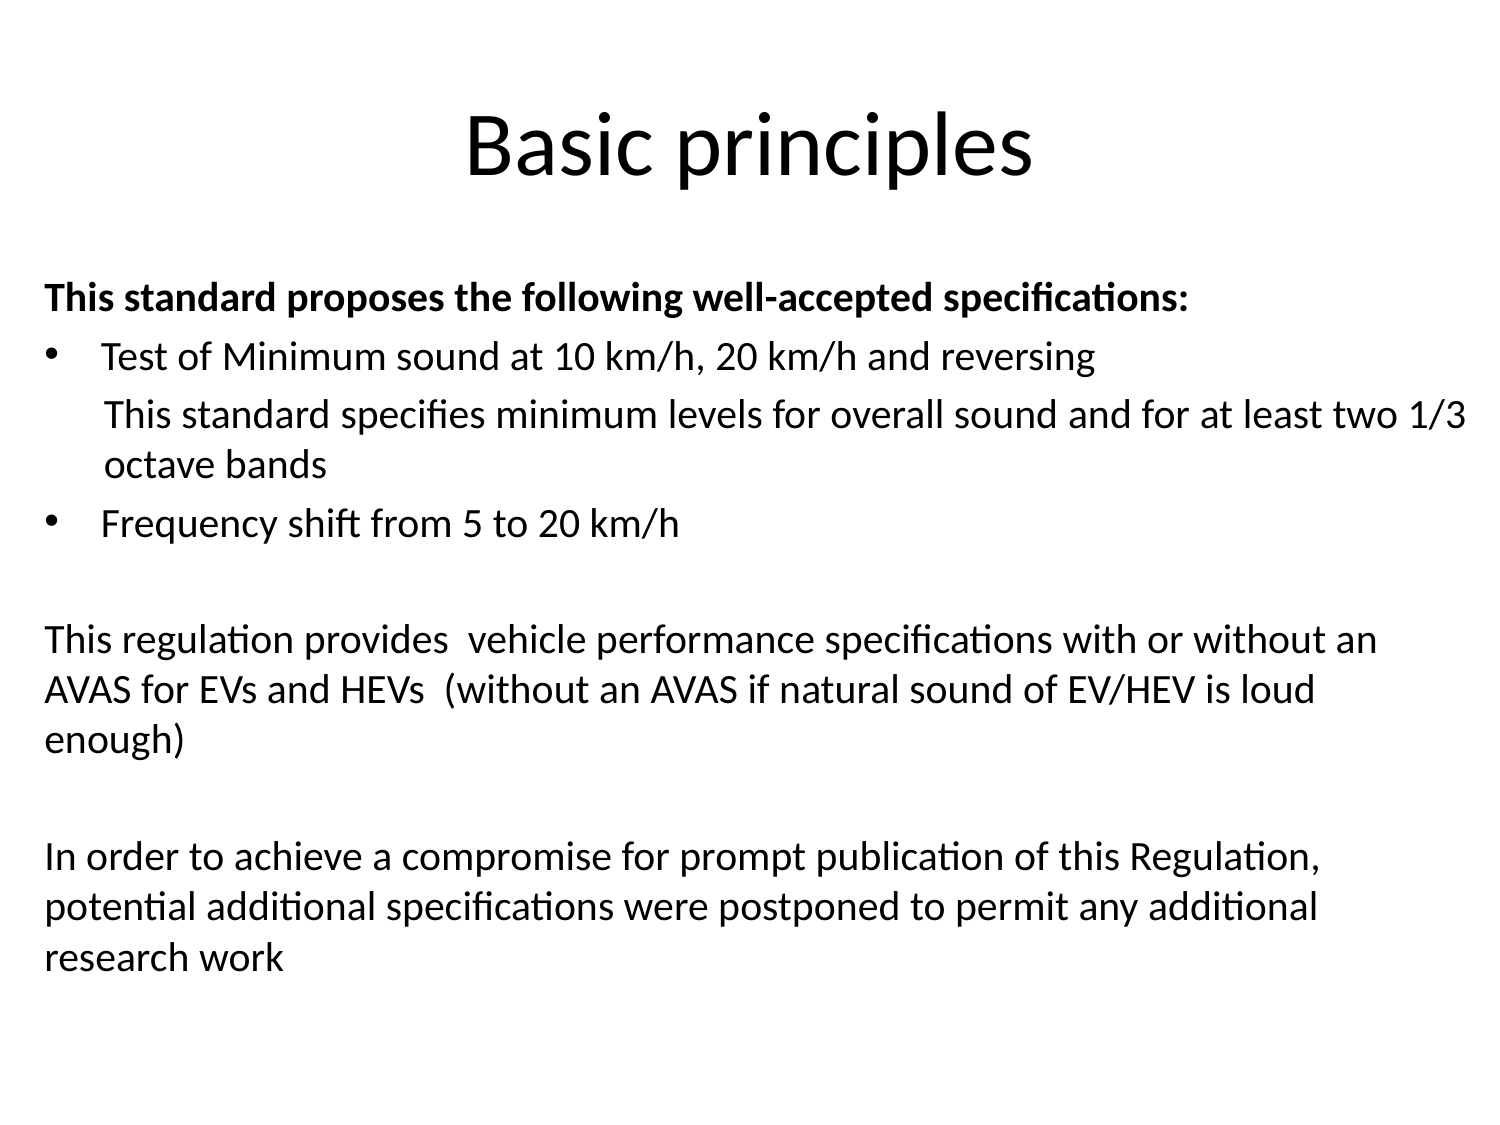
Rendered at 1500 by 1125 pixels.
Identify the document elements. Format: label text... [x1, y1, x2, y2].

list This standard proposes the following well-accepted specifications: Test of Minimum sound at 10 km/h, 20 km/h and reversing This standard specifies minimum levels for overall sound and for at least two 1/3 octave bands Frequency shift from 5 to 20 km/h This regulation provides vehicle performance specifications with or without an AVAS for EVs and HEVs (without an AVAS if natural sound of EV/HEV is loud enough) In order to achieve a compromise for prompt publication of this Regulation, potential additional specifications were postponed to permit any additional research work [29, 262, 1483, 1005]
title Basic principles [75, 45, 1425, 233]
